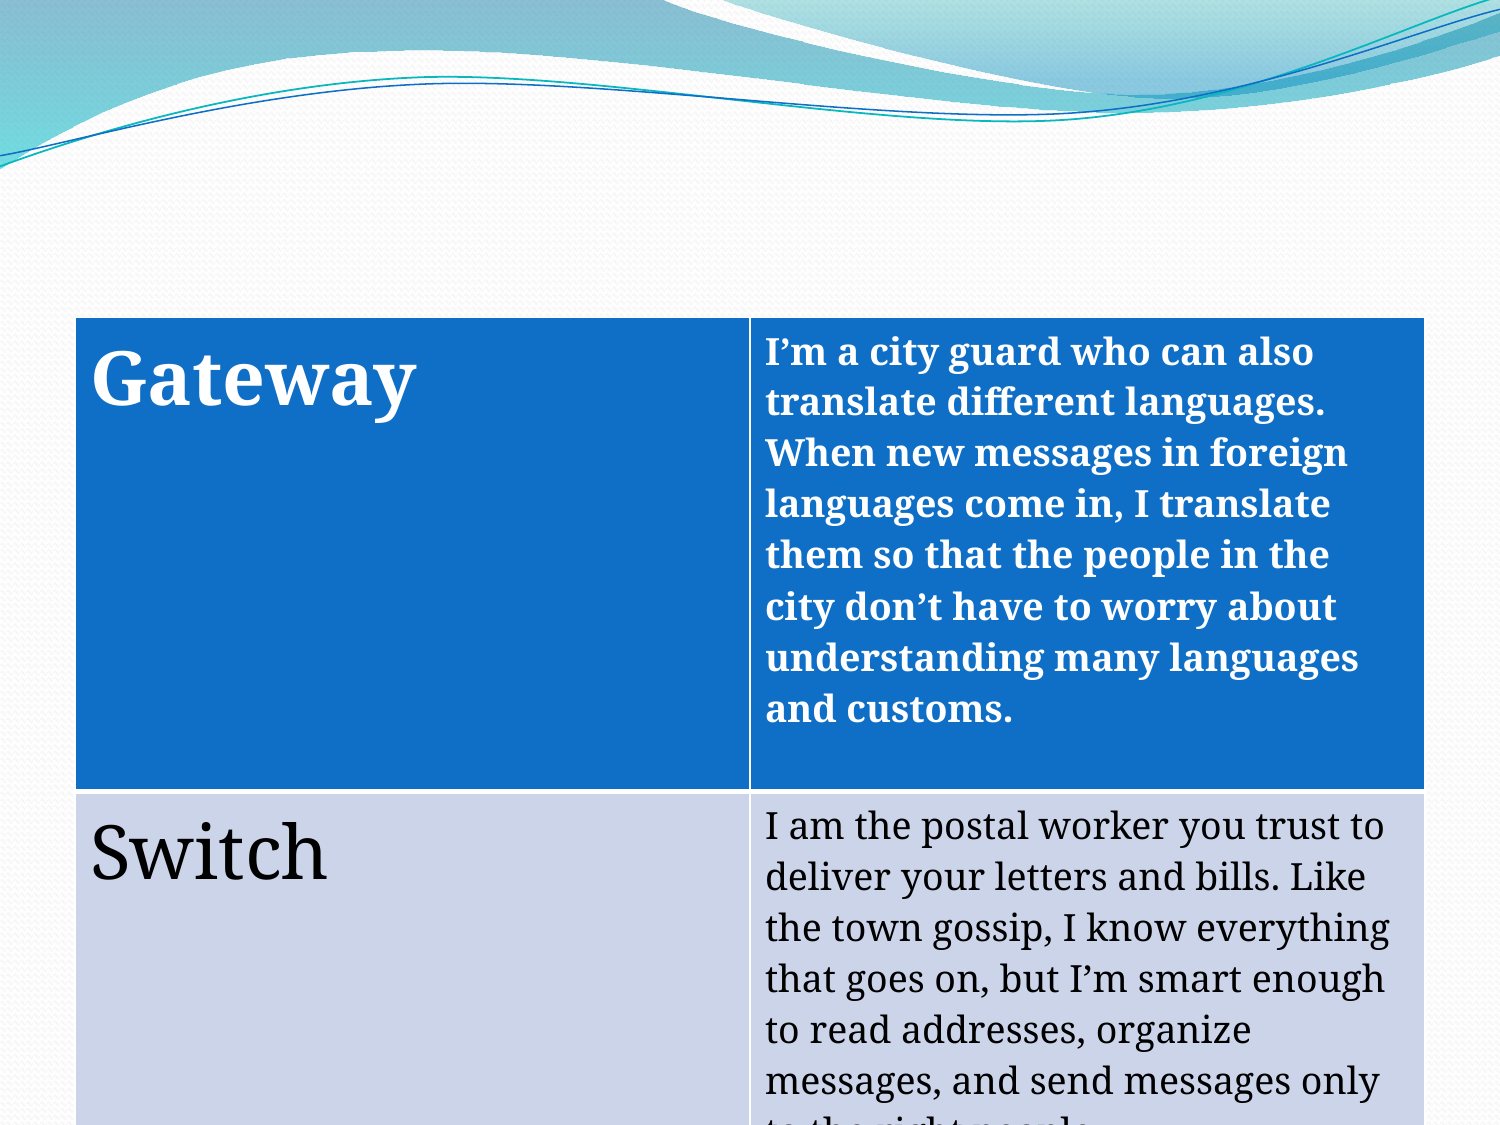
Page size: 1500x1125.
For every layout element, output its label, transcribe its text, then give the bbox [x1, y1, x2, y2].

table_cell I am the postal worker you trust to deliver your letters and bills. Like the town gossip, I know everything that goes on, but I’m smart enough to read addresses, organize messages, and send messages only to the right people. [751, 794, 1424, 1125]
table_header I’m a city guard who can also translate different languages. When new messages in foreign languages come in, I translate them so that the people in the city don’t have to worry about understanding many languages and customs. [751, 318, 1424, 789]
table_header Gateway [76, 318, 749, 789]
table_cell Switch [76, 794, 749, 1125]
